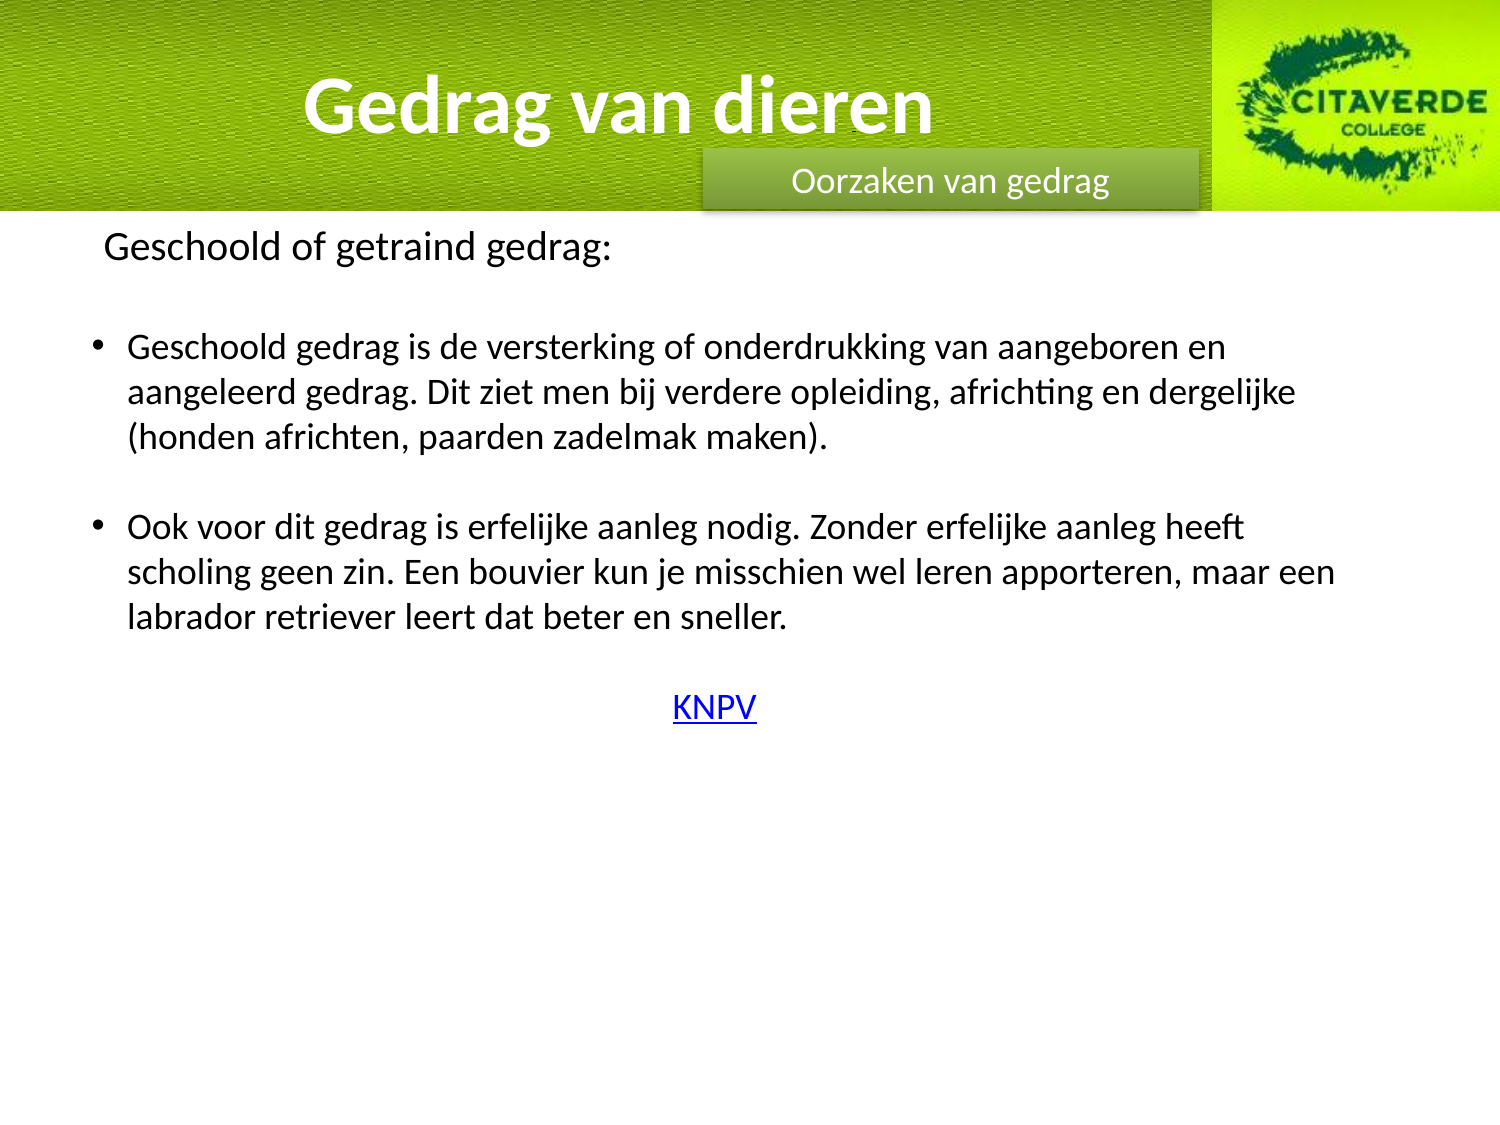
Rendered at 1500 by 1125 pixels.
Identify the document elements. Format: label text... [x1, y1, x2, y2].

text_box Geschoold gedrag is de versterking of onderdrukking van aangeboren en aangeleerd gedrag. Dit ziet men bij verdere opleiding, africhting en dergelijke (honden africhten, paarden zadelmak maken). Ook voor dit gedrag is erfelijke aanleg nodig. Zonder erfelijke aanleg heeft scholing geen zin. Een bouvier kun je misschien wel leren apporteren, maar een labrador retriever leert dat beter en sneller. KNPV [76, 314, 1353, 869]
title Geschoold of getraind gedrag: [88, 220, 1364, 292]
picture [0, 0, 1500, 212]
